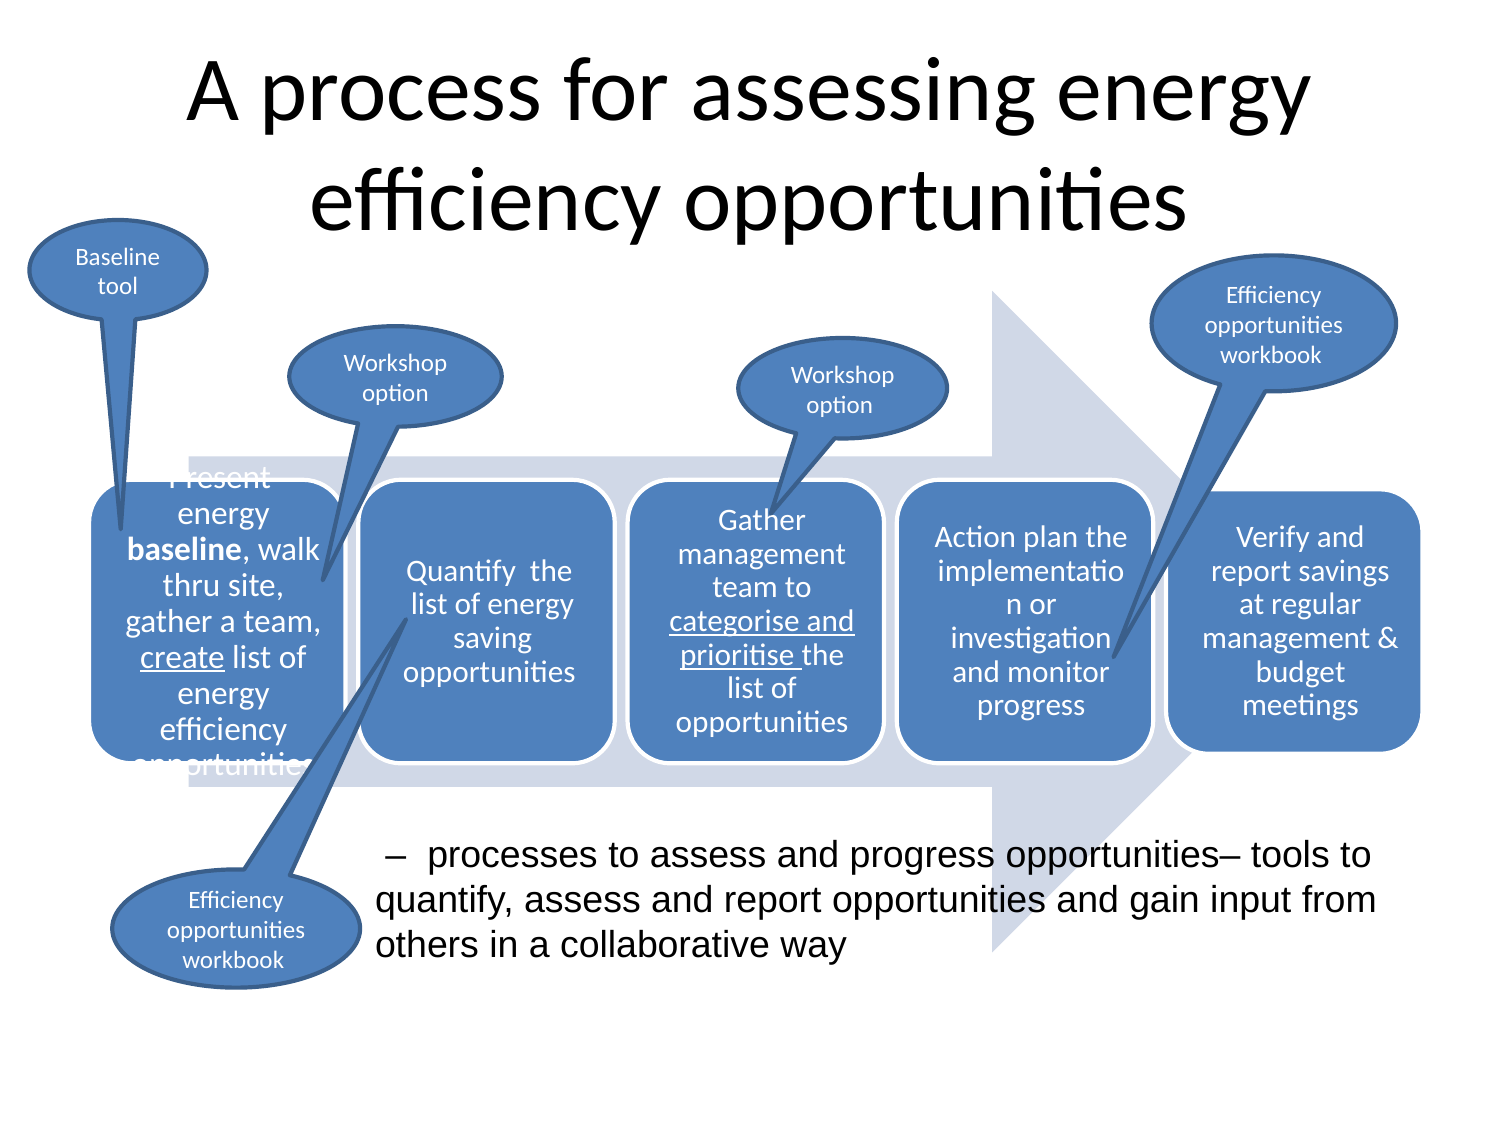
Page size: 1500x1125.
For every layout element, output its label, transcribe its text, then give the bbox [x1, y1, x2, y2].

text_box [88, 290, 1424, 953]
text_box Baseline tool [27, 217, 209, 319]
text_box – processes to assess and progress opportunities– tools to quantify, assess and report opportunities and gain input from others in a collaborative way [360, 822, 1500, 973]
title A process for assessing energy efficiency opportunities [75, 45, 1425, 233]
text_box Efficiency opportunities workbook [1165, 253, 1383, 289]
text_box Efficiency opportunities workbook [129, 961, 344, 990]
